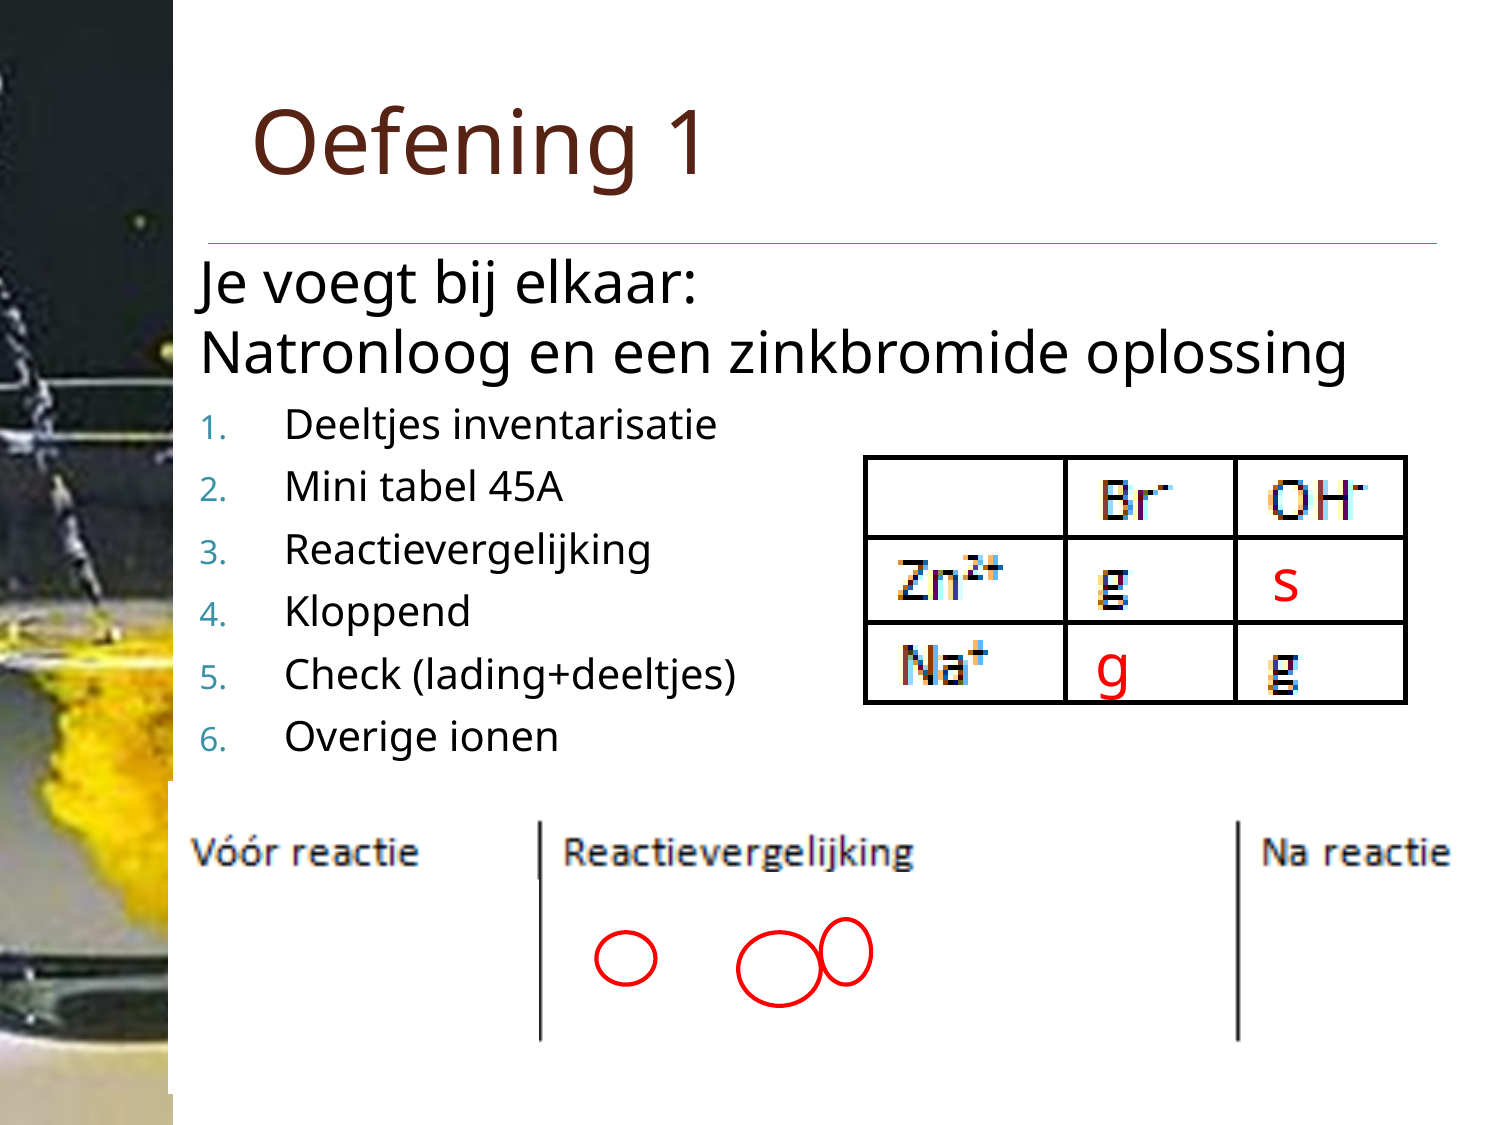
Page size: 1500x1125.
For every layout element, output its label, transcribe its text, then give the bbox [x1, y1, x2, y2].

list Je voegt bij elkaar: Natronloog en een zinkbromide oplossing Deeltjes inventarisatie Mini tabel 45A Reactievergelijking Kloppend Check (lading+deeltjes) Overige ionen [171, 237, 1466, 778]
title Oefening 1 [235, 45, 1466, 233]
picture [838, 424, 1429, 740]
picture [0, 0, 1492, 1125]
